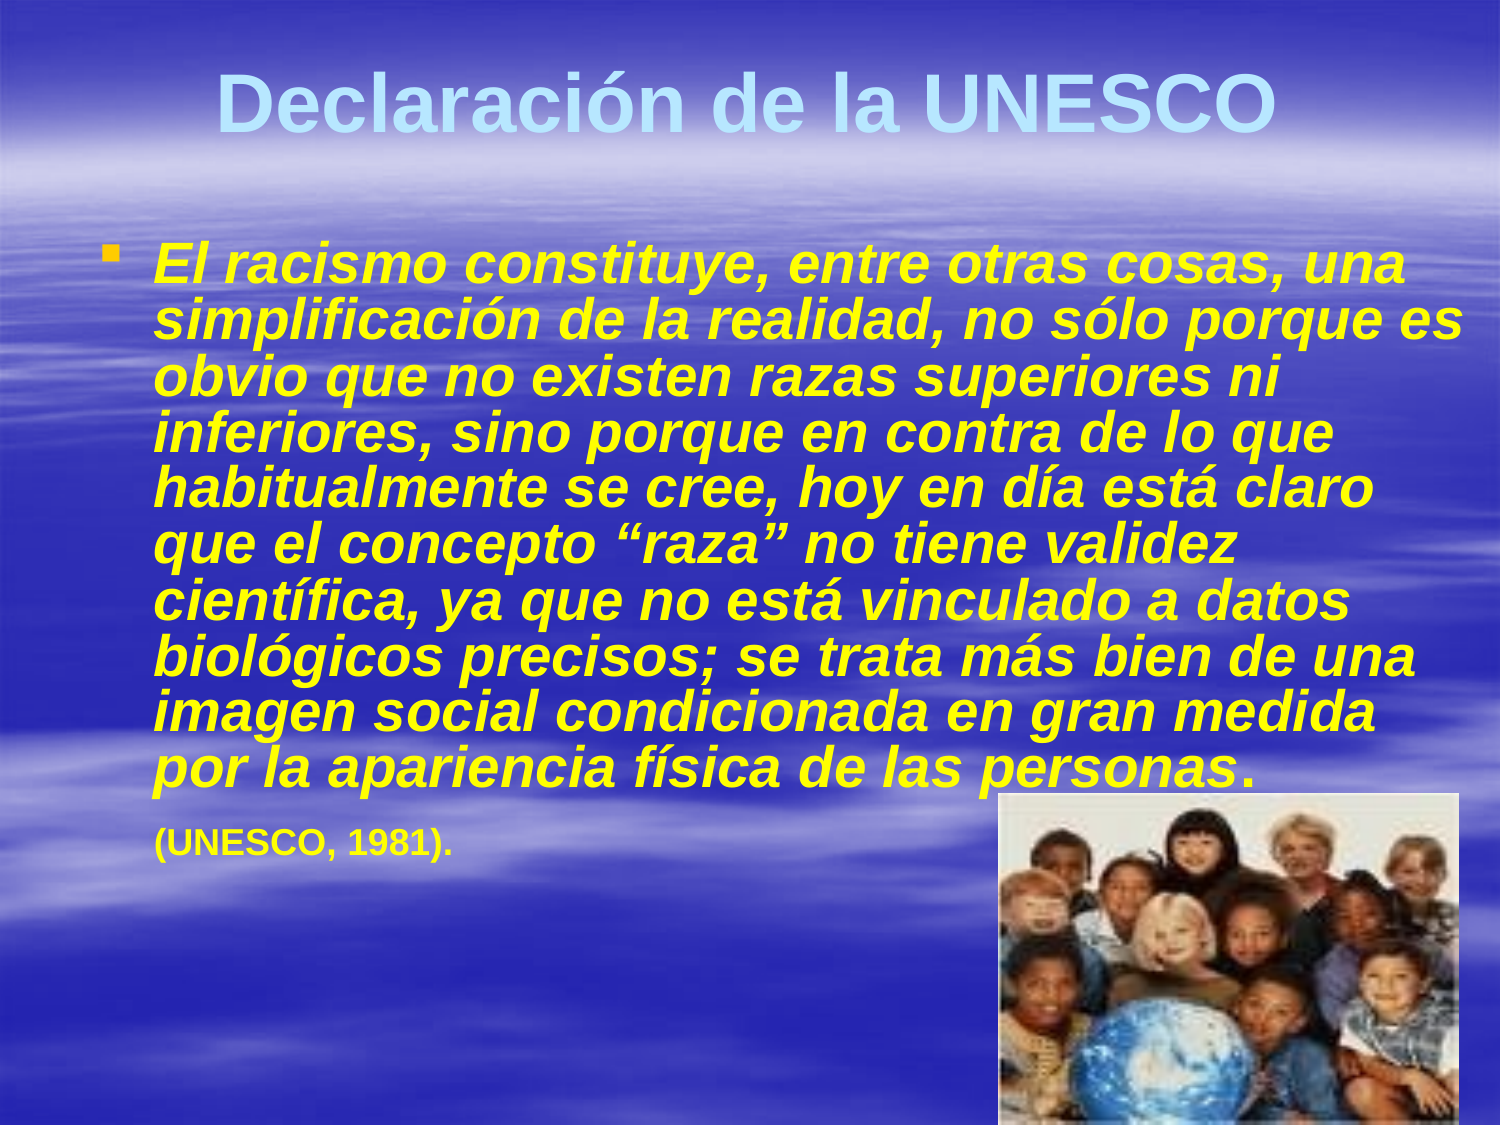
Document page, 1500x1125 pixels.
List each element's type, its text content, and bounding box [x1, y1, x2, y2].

picture [997, 793, 1460, 1125]
title Declaración de la UNESCO [49, 37, 1446, 162]
list El racismo constituye, entre otras cosas, una simplificación de la realidad, no sólo porque es obvio que no existen razas superiores ni inferiores, sino porque en contra de lo que habitualmente se cree, hoy en día está claro que el concepto “raza” no tiene validez científica, ya que no está vinculado a datos biológicos precisos; se trata más bien de una imagen social condicionada en gran medida por la apariencia física de las personas. (UNESCO, 1981). [82, 231, 1483, 918]
